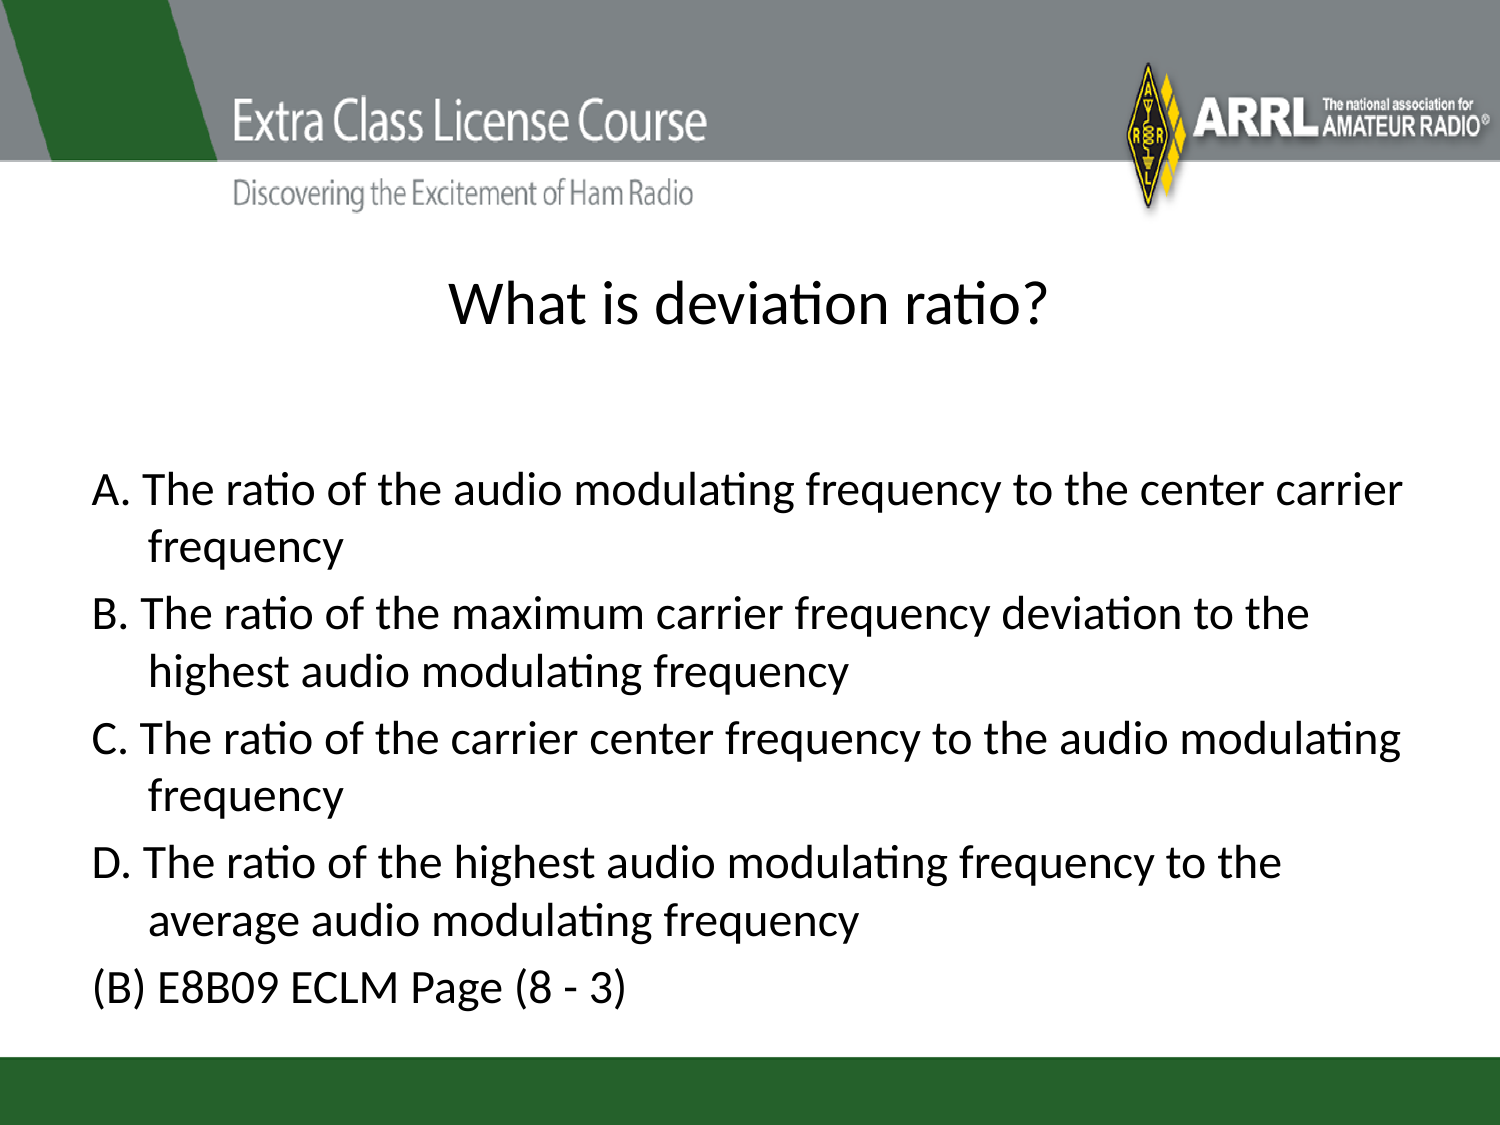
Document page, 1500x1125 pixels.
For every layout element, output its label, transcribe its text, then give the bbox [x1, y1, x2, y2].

title What is deviation ratio? [75, 254, 1425, 435]
picture [0, 0, 1500, 1125]
list A. The ratio of the audio modulating frequency to the center carrier frequency B. The ratio of the maximum carrier frequency deviation to the highest audio modulating frequency C. The ratio of the carrier center frequency to the audio modulating frequency D. The ratio of the highest audio modulating frequency to the average audio modulating frequency (B) E8B09 ECLM Page (8 - 3) [76, 450, 1427, 968]
